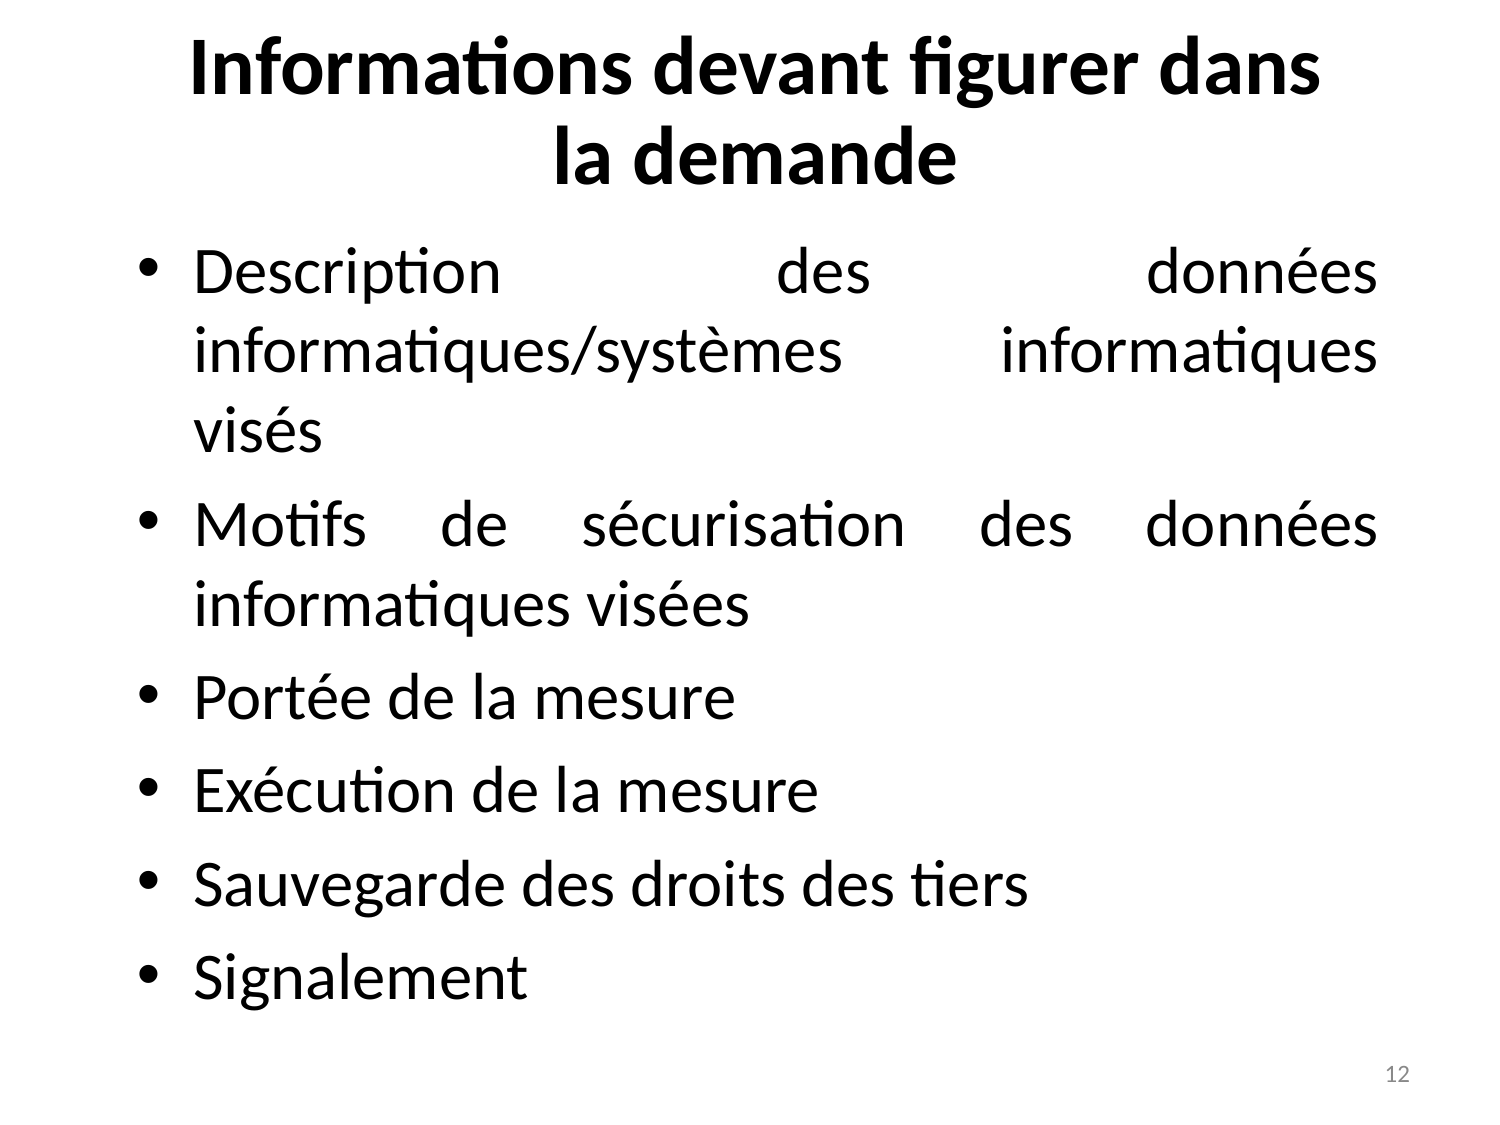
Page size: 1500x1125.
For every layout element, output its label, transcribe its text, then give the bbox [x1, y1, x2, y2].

slide_number 12 [1074, 1042, 1425, 1103]
text_box Informations devant figurer dans la demande [149, 37, 1353, 189]
text_box Description des données informatiques/systèmes informatiques visés Motifs de sécurisation des données informatiques visées Portée de la mesure Exécution de la mesure Sauvegarde des droits des tiers Signalement [122, 218, 1394, 1043]
